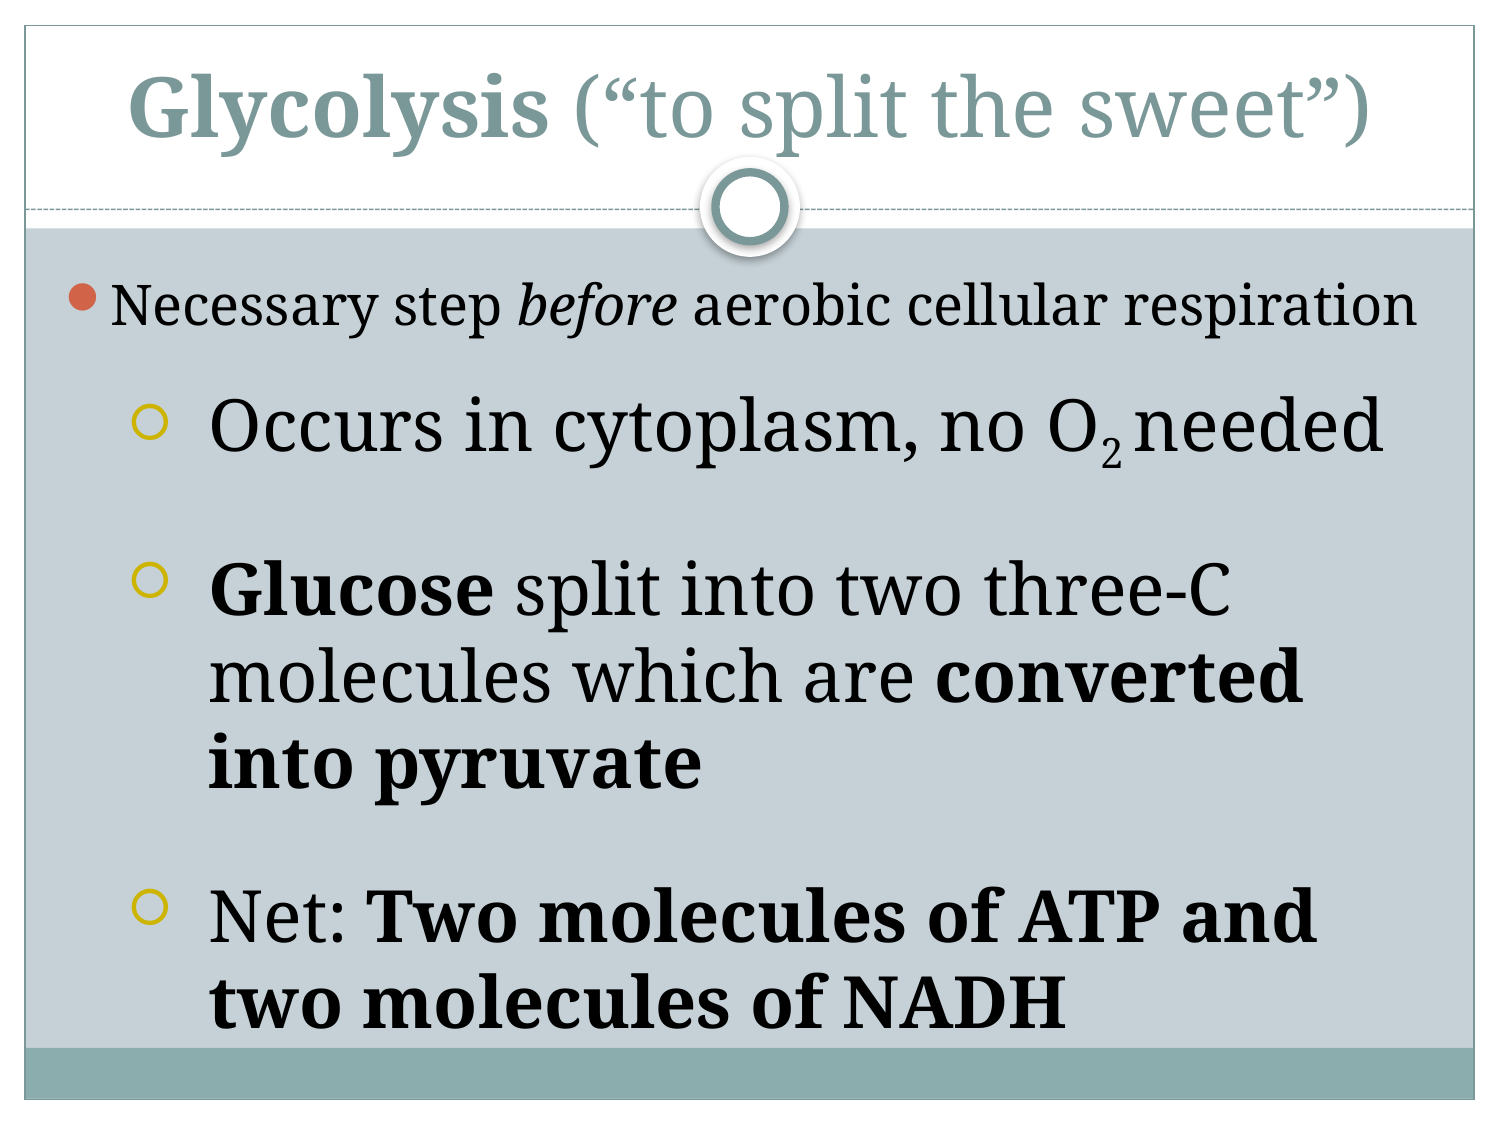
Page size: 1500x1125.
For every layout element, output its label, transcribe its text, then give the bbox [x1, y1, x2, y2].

list Necessary step before aerobic cellular respiration Occurs in cytoplasm, no O2 needed Glucose split into two three-C molecules which are converted into pyruvate Net: Two molecules of ATP and two molecules of NADH [50, 262, 1450, 1063]
title Glycolysis (“to split the sweet”) [49, 37, 1450, 162]
